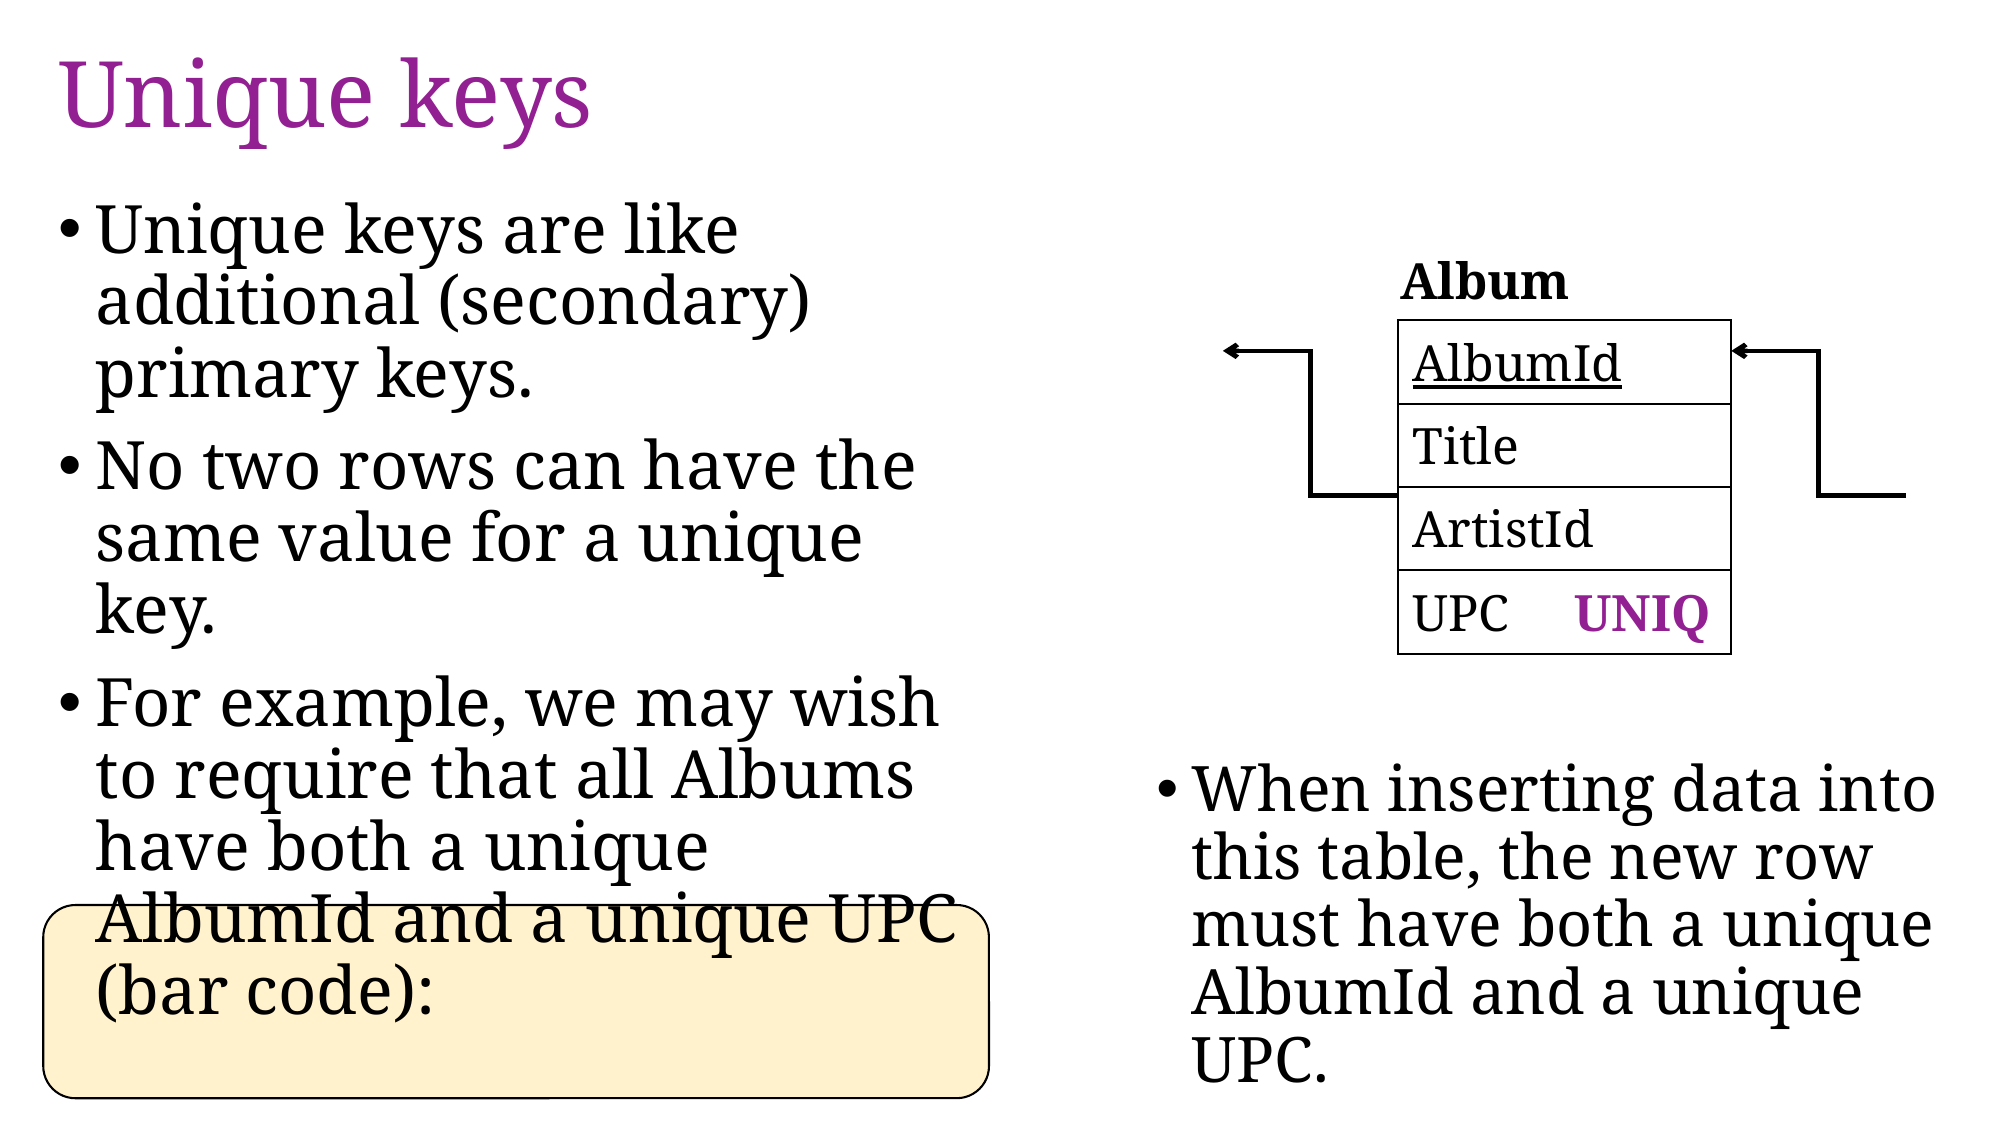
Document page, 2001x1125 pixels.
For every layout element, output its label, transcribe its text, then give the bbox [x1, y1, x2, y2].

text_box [1731, 350, 1907, 496]
table_cell Title [1399, 405, 1730, 486]
text_box Album [1385, 241, 1586, 317]
list Unique keys are like additional (secondary) primary keys. No two rows can have the same value for a unique key. For example, we may wish to require that all Albums have both a unique AlbumId and a unique UPC (bar code): We write UNIQ next to columns with unique keys in the diagrams [43, 188, 989, 1106]
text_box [1222, 350, 1398, 496]
title Unique keys [43, 25, 1953, 171]
table_header AlbumId [1399, 321, 1730, 403]
table_cell UPC UNIQ [1399, 571, 1730, 653]
table_cell ArtistId [1399, 488, 1730, 569]
text_box When inserting data into this table, the new row must have both a unique AlbumId and a unique UPC. [1141, 750, 1985, 1106]
